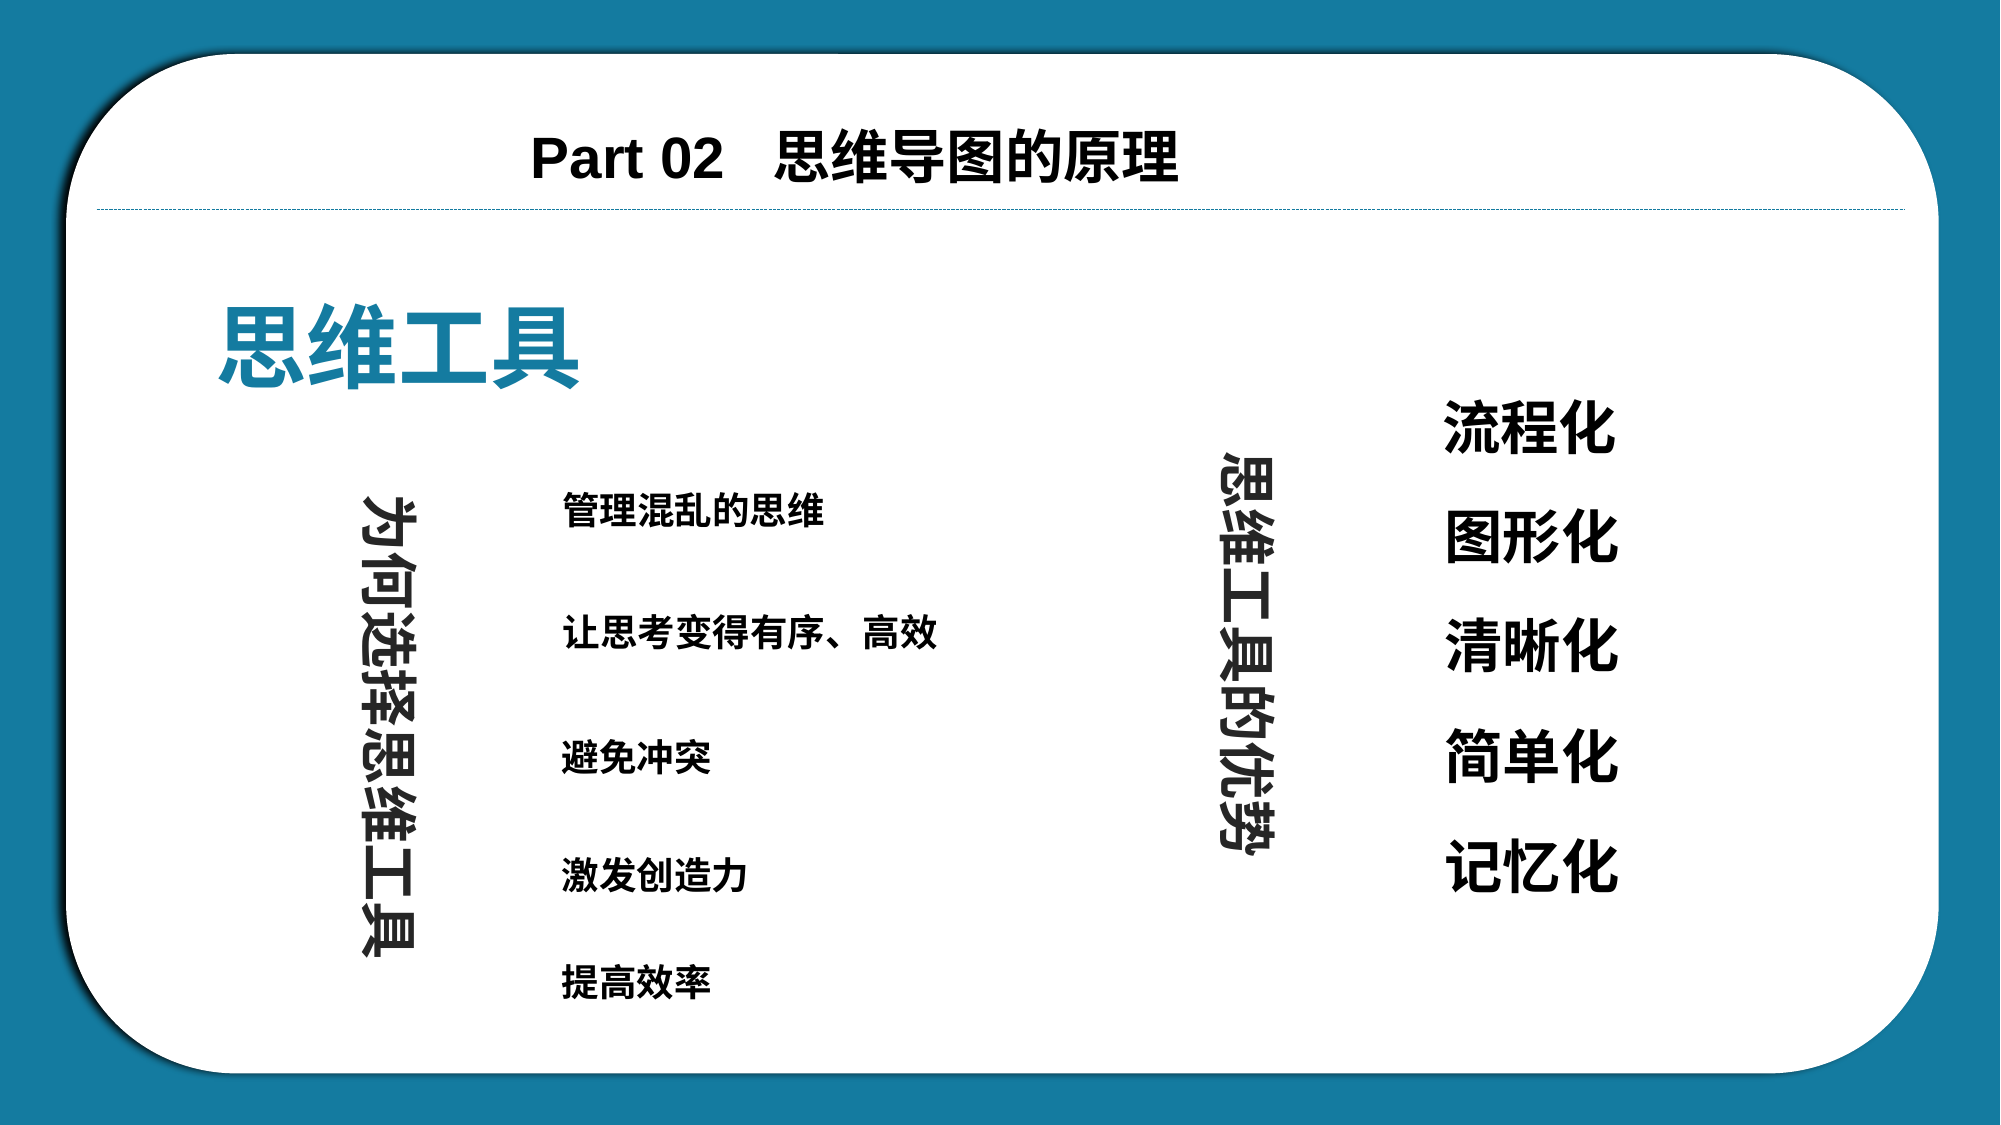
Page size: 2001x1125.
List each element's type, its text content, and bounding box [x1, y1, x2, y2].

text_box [332, 456, 955, 1013]
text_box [1190, 383, 1636, 926]
text_box 思维工具 [153, 282, 644, 408]
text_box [96, 112, 1905, 210]
